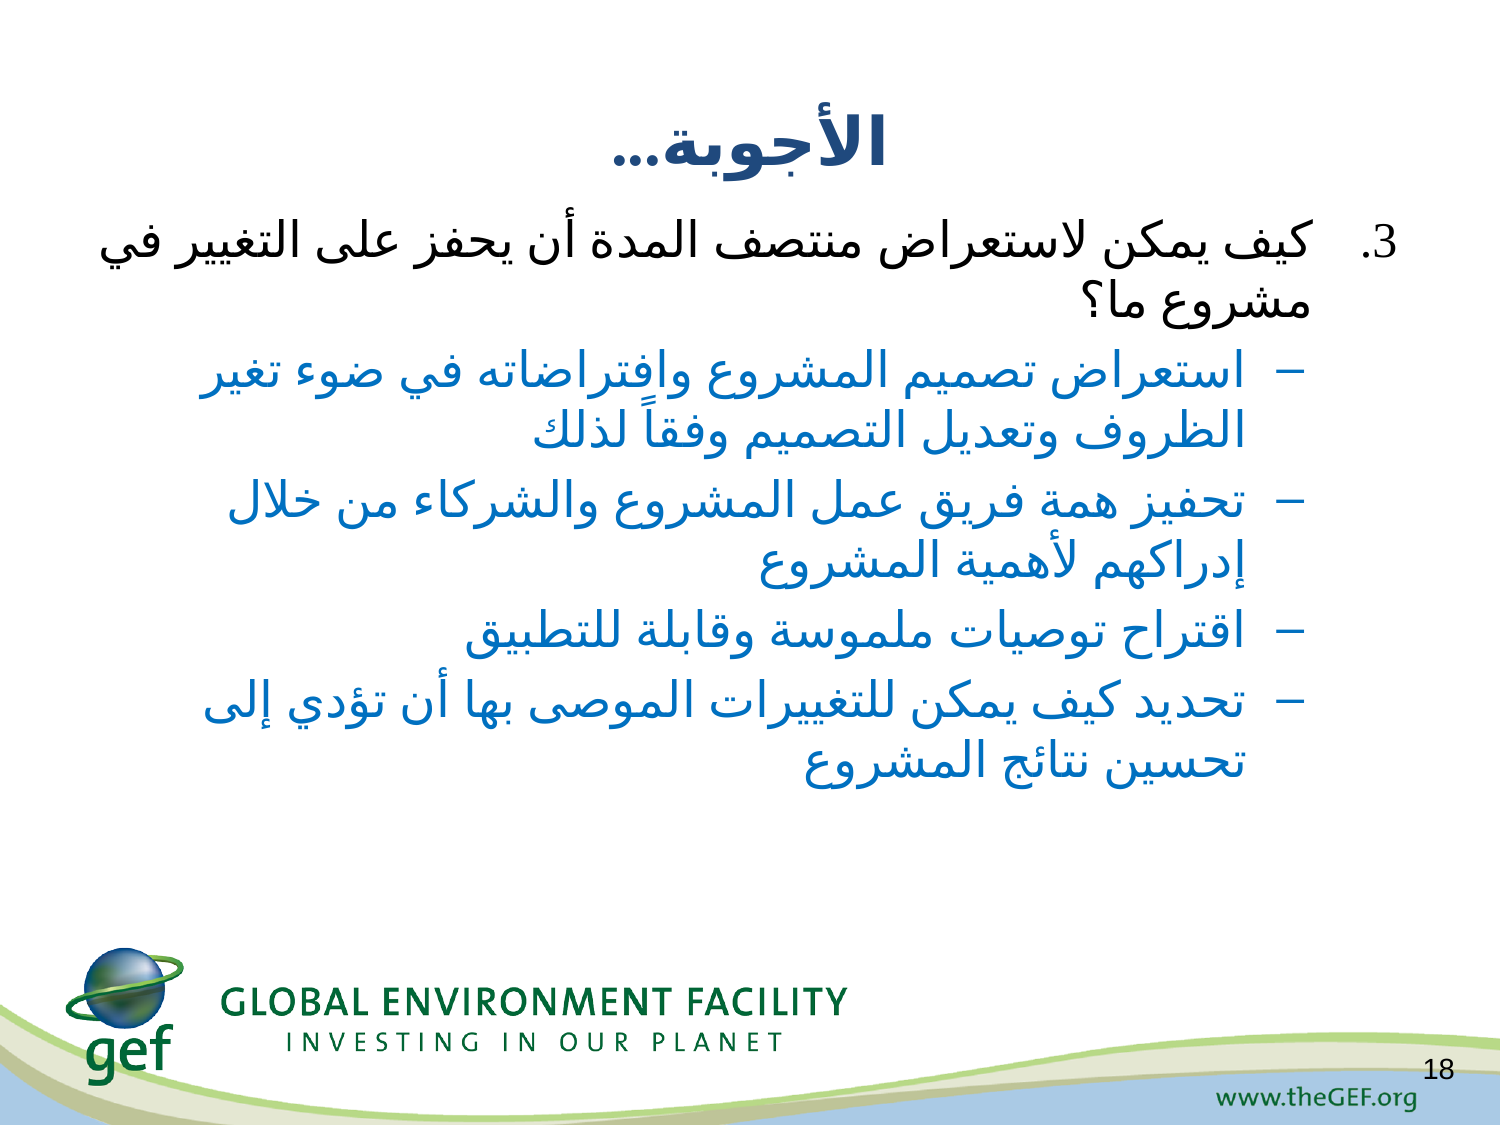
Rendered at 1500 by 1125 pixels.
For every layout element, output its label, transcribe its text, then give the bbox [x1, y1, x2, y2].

title الأجوبة... [74, 44, 1426, 233]
picture [0, 920, 1500, 1125]
slide_number 18 [1407, 1042, 1500, 1103]
list كيف يمكن لاستعراض منتصف المدة أن يحفز على التغيير في مشروع ما؟ استعراض تصميم المشروع وافتراضاته في ضوء تغير الظروف وتعديل التصميم وفقاً لذلك تحفيز همة فريق عمل المشروع والشركاء من خلال إدراكهم لأهمية المشروع اقتراح توصيات ملموسة وقابلة للتطبيق تحديد كيف يمكن للتغييرات الموصى بها أن تؤدي إلى تحسين نتائج المشروع [62, 199, 1413, 943]
